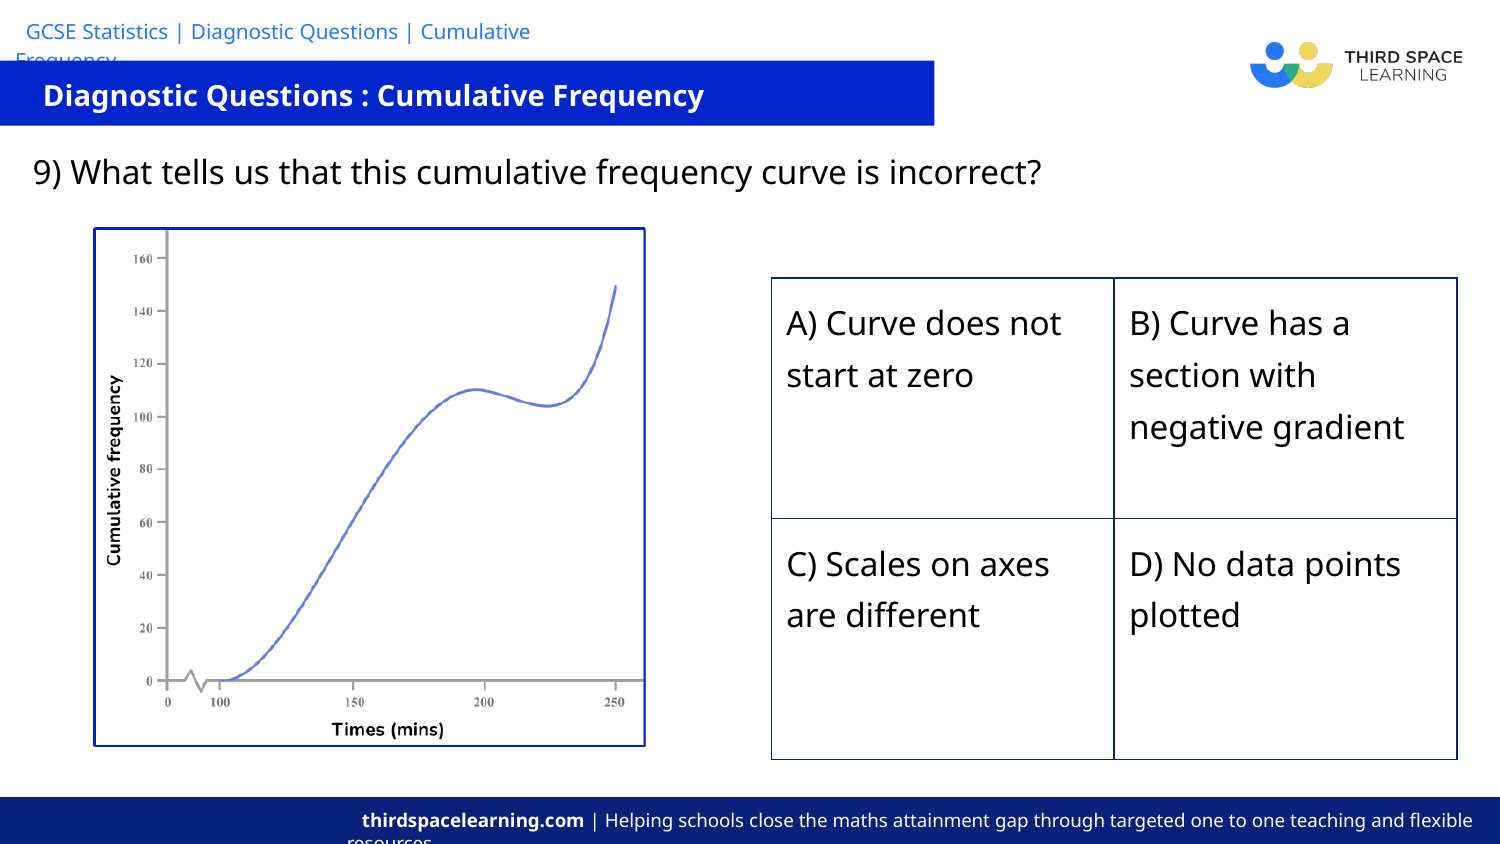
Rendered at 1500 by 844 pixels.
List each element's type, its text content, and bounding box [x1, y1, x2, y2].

table_header 9) What tells us that this cumulative frequency curve is incorrect? [19, 142, 1474, 206]
picture [1250, 33, 1465, 99]
table_header B) Curve has a section with negative gradient [1115, 279, 1456, 518]
table_cell D) No data points plotted [1115, 519, 1456, 759]
table_header A) Curve does not start at zero [772, 279, 1113, 518]
text_box Diagnostic Questions : Cumulative Frequency [27, 61, 833, 127]
table_cell C) Scales on axes are different [772, 519, 1113, 759]
picture [92, 227, 647, 748]
